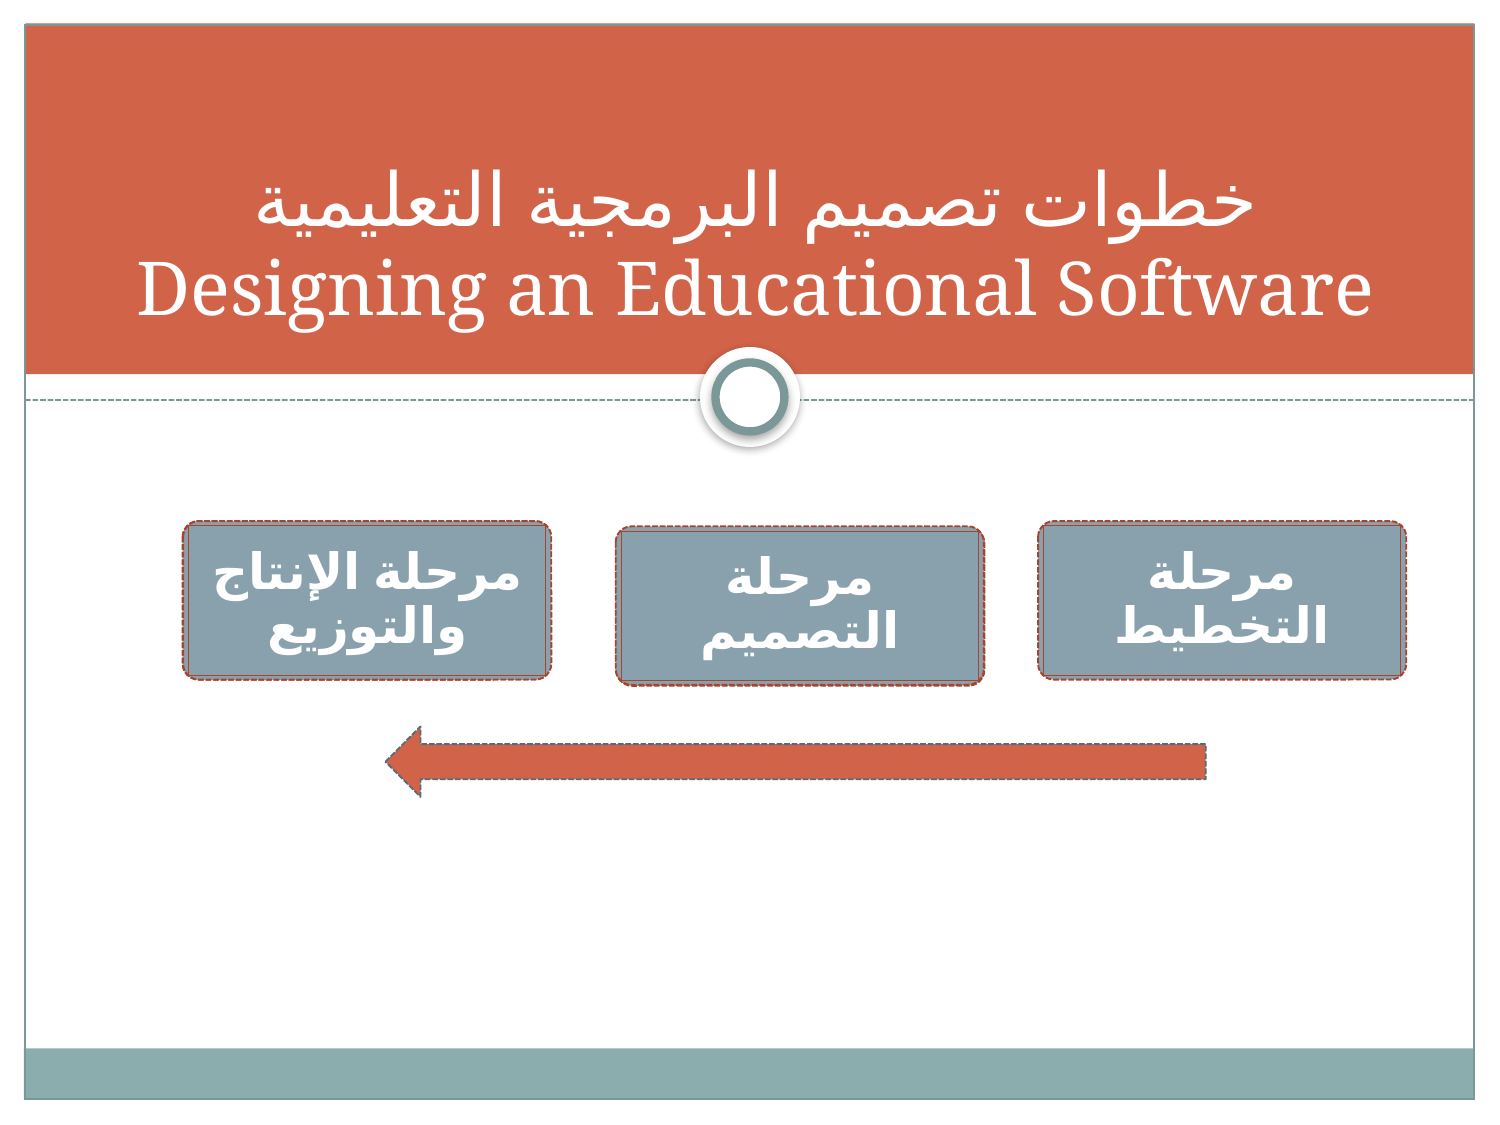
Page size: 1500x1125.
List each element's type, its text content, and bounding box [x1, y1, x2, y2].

title خطوات تصميم البرمجية التعليمية Designing an Educational Software [118, 87, 1394, 338]
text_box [615, 526, 985, 686]
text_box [182, 520, 552, 680]
text_box [384, 725, 1207, 798]
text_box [1037, 520, 1407, 680]
